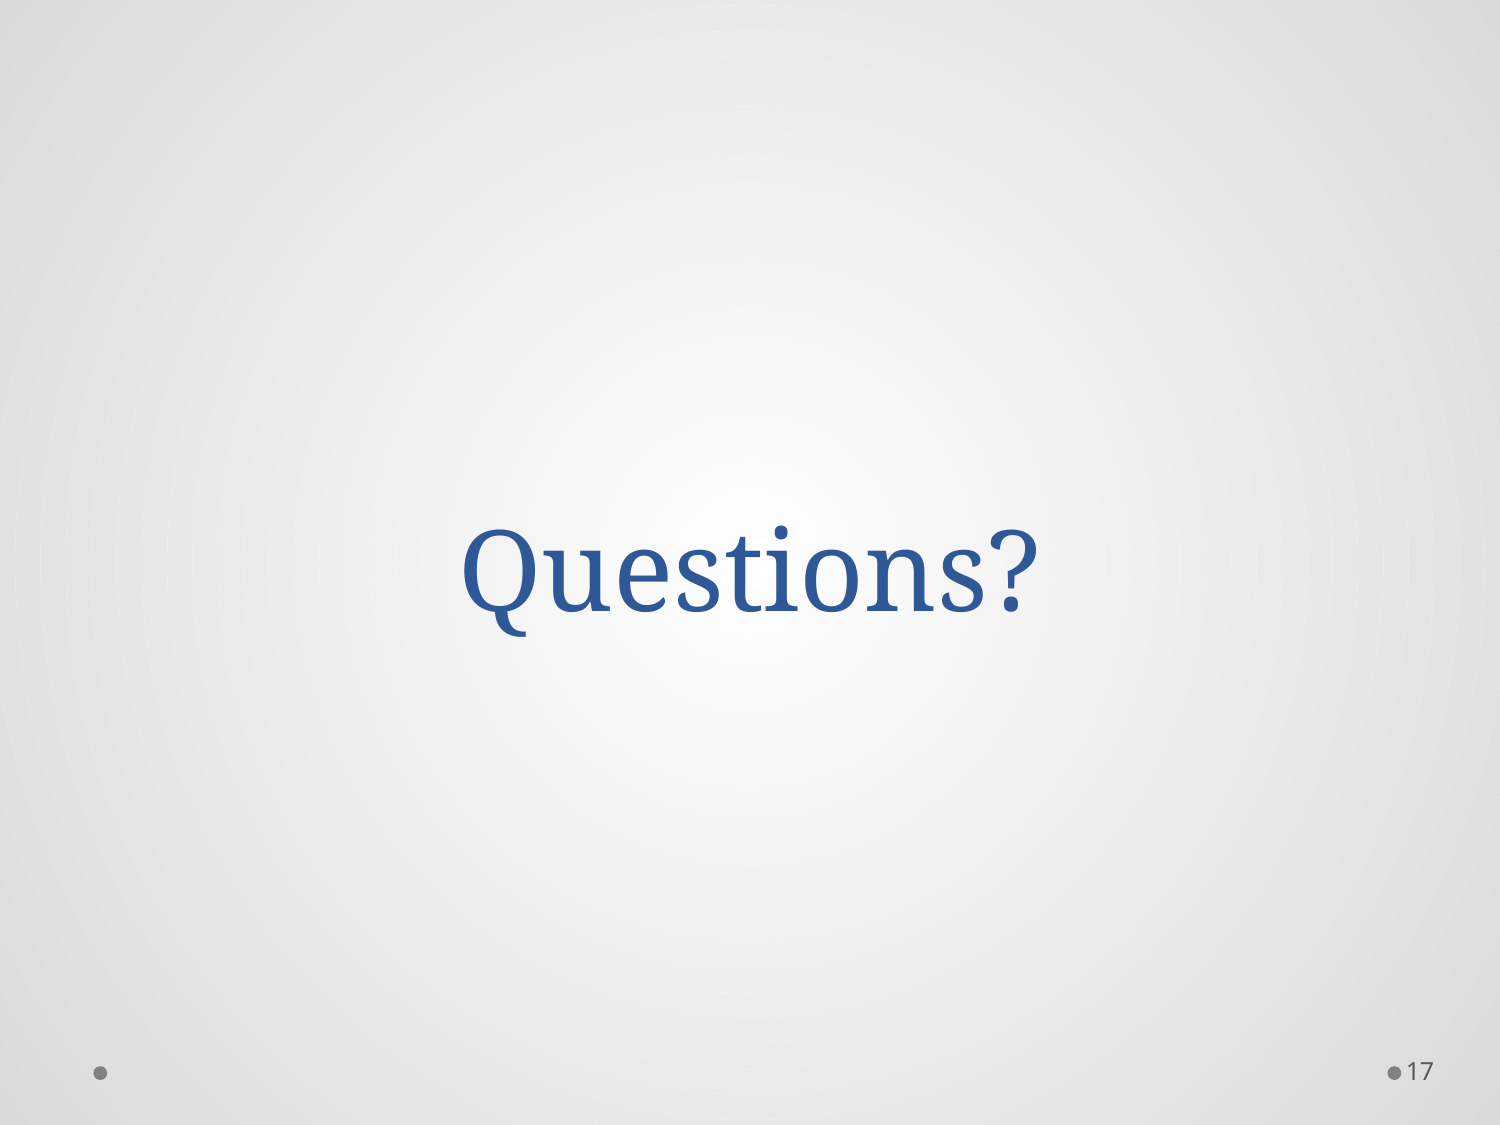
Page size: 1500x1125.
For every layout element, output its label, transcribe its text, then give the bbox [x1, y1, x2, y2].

slide_number 17 [1401, 1042, 1494, 1103]
title Questions? [75, 379, 1425, 642]
